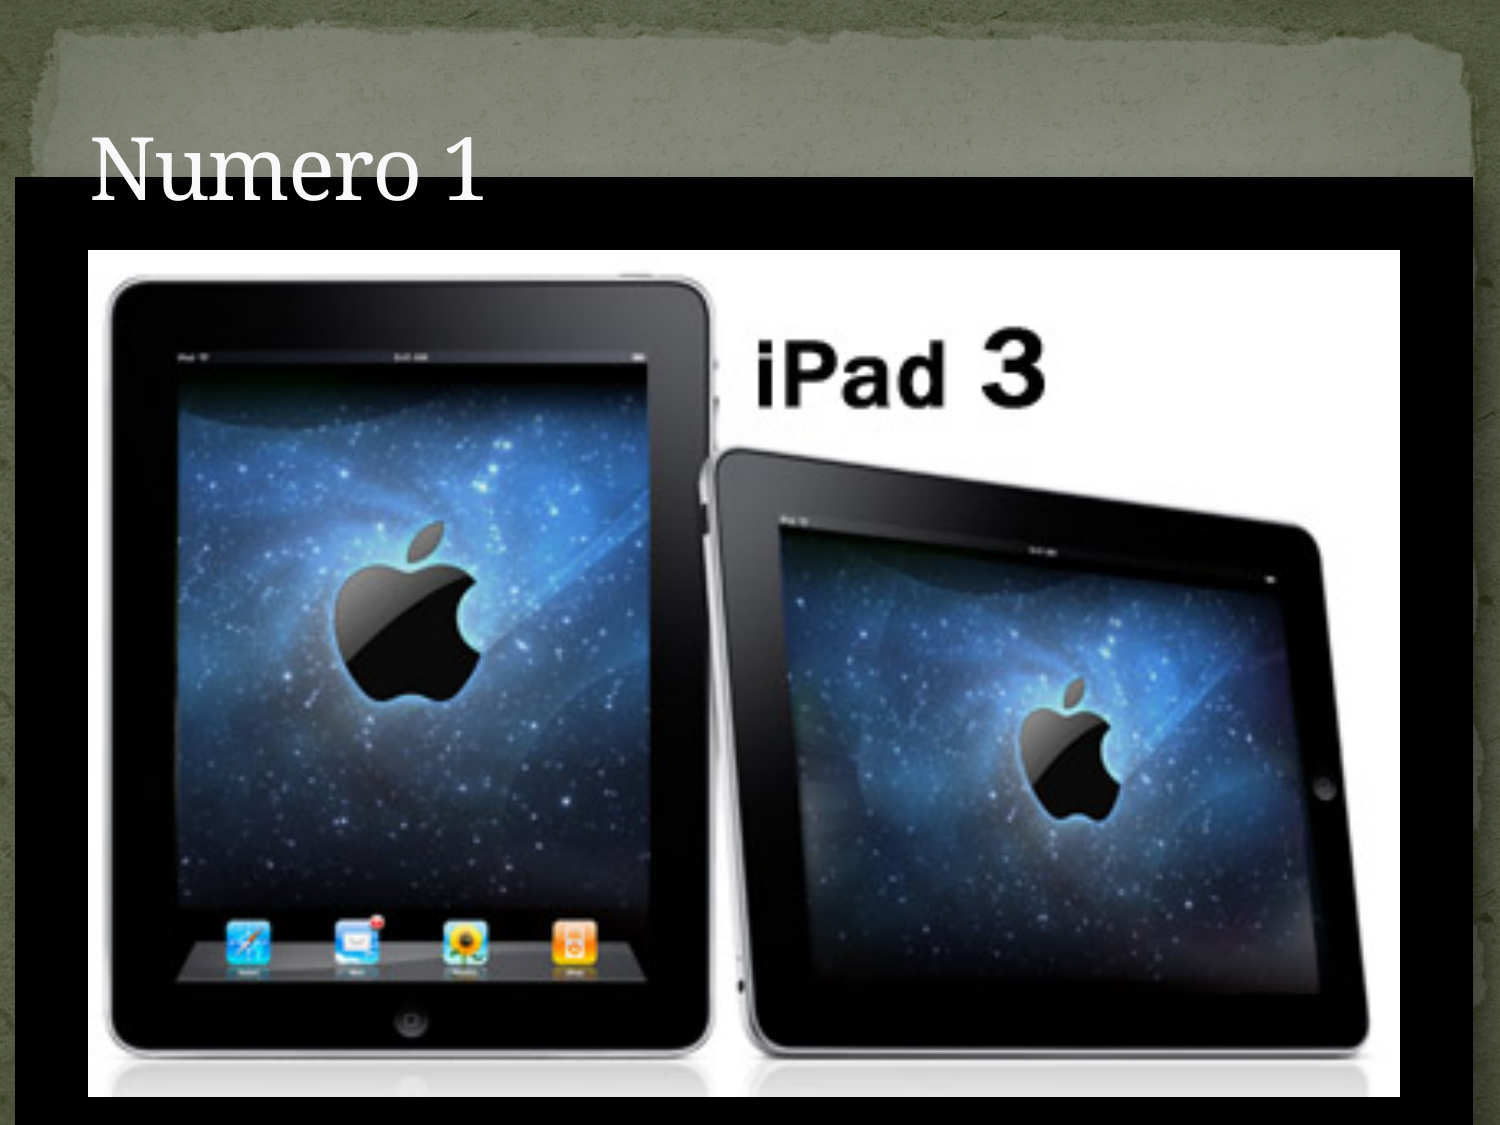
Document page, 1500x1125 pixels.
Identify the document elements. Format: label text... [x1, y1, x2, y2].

title Numero 1 [74, 24, 1425, 225]
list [91, 253, 1398, 1094]
